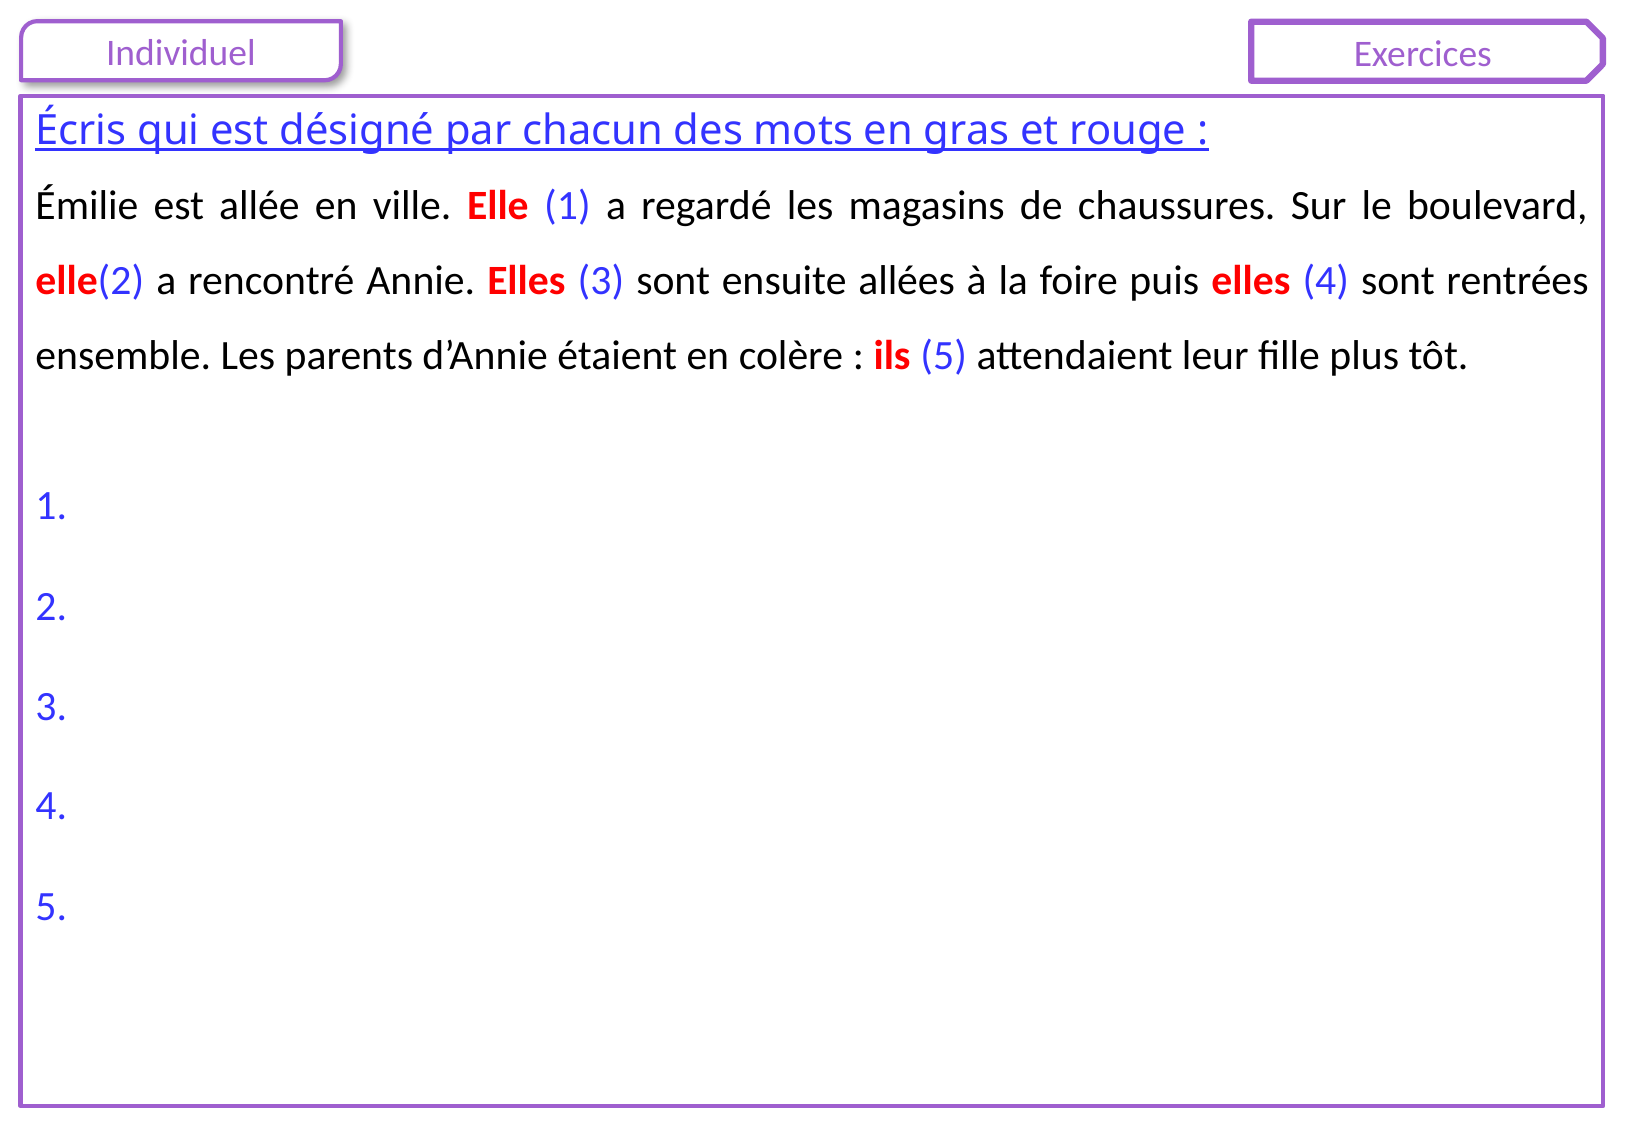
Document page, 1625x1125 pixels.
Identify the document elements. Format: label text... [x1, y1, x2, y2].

list Écris qui est désigné par chacun des mots en gras et rouge : Émilie est allée en ville. Elle (1) a regardé les magasins de chaussures. Sur le boulevard, elle(2) a rencontré Annie. Elles (3) sont ensuite allées à la foire puis elles (4) sont rentrées ensemble. Les parents d’Annie étaient en colère : ils (5) attendaient leur fille plus tôt. 1. 2. 3. 4. 5. [18, 94, 1605, 1108]
